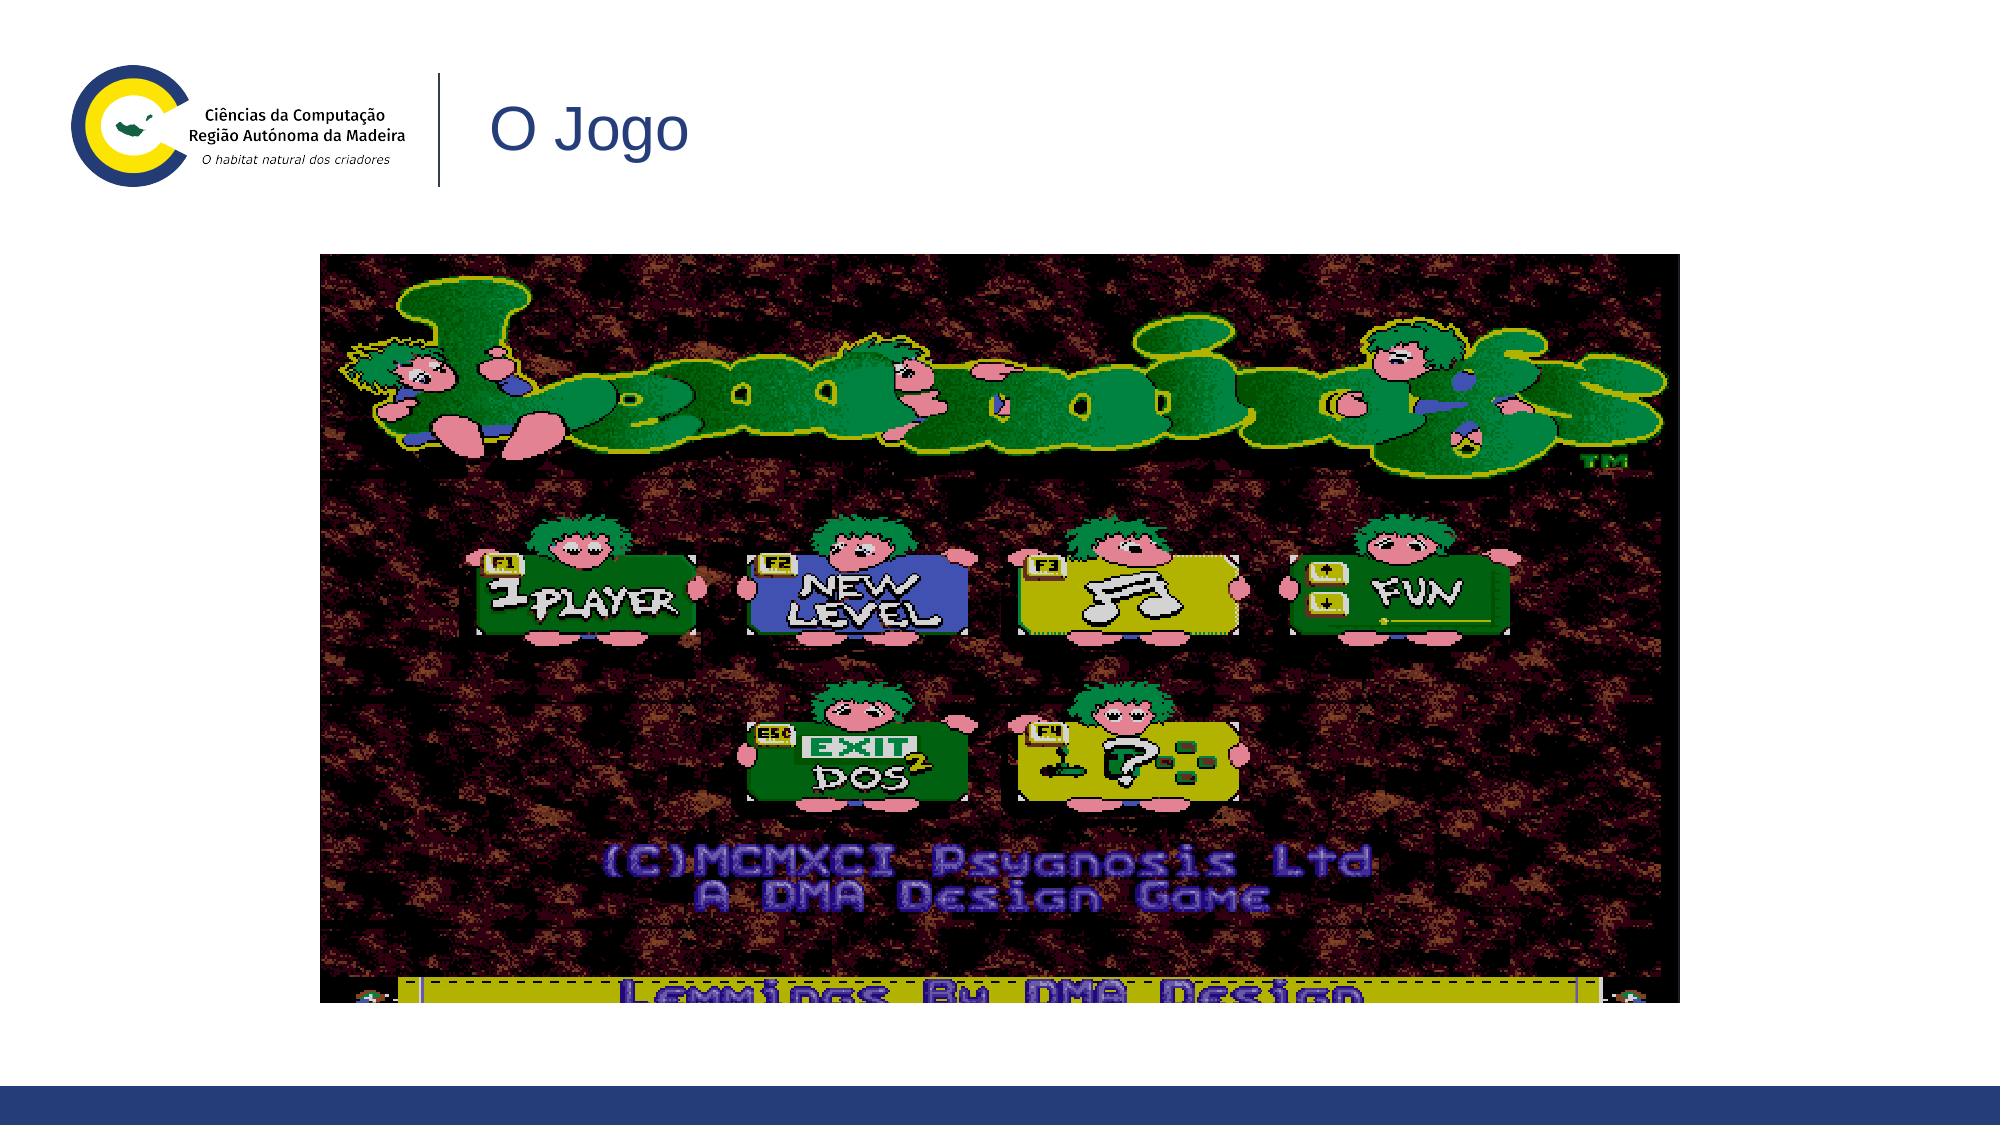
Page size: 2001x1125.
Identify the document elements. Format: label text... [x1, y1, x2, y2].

text_box [0, 1085, 2000, 1125]
picture [320, 254, 1680, 1003]
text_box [71, 65, 440, 188]
text_box O Jogo [474, 80, 706, 171]
